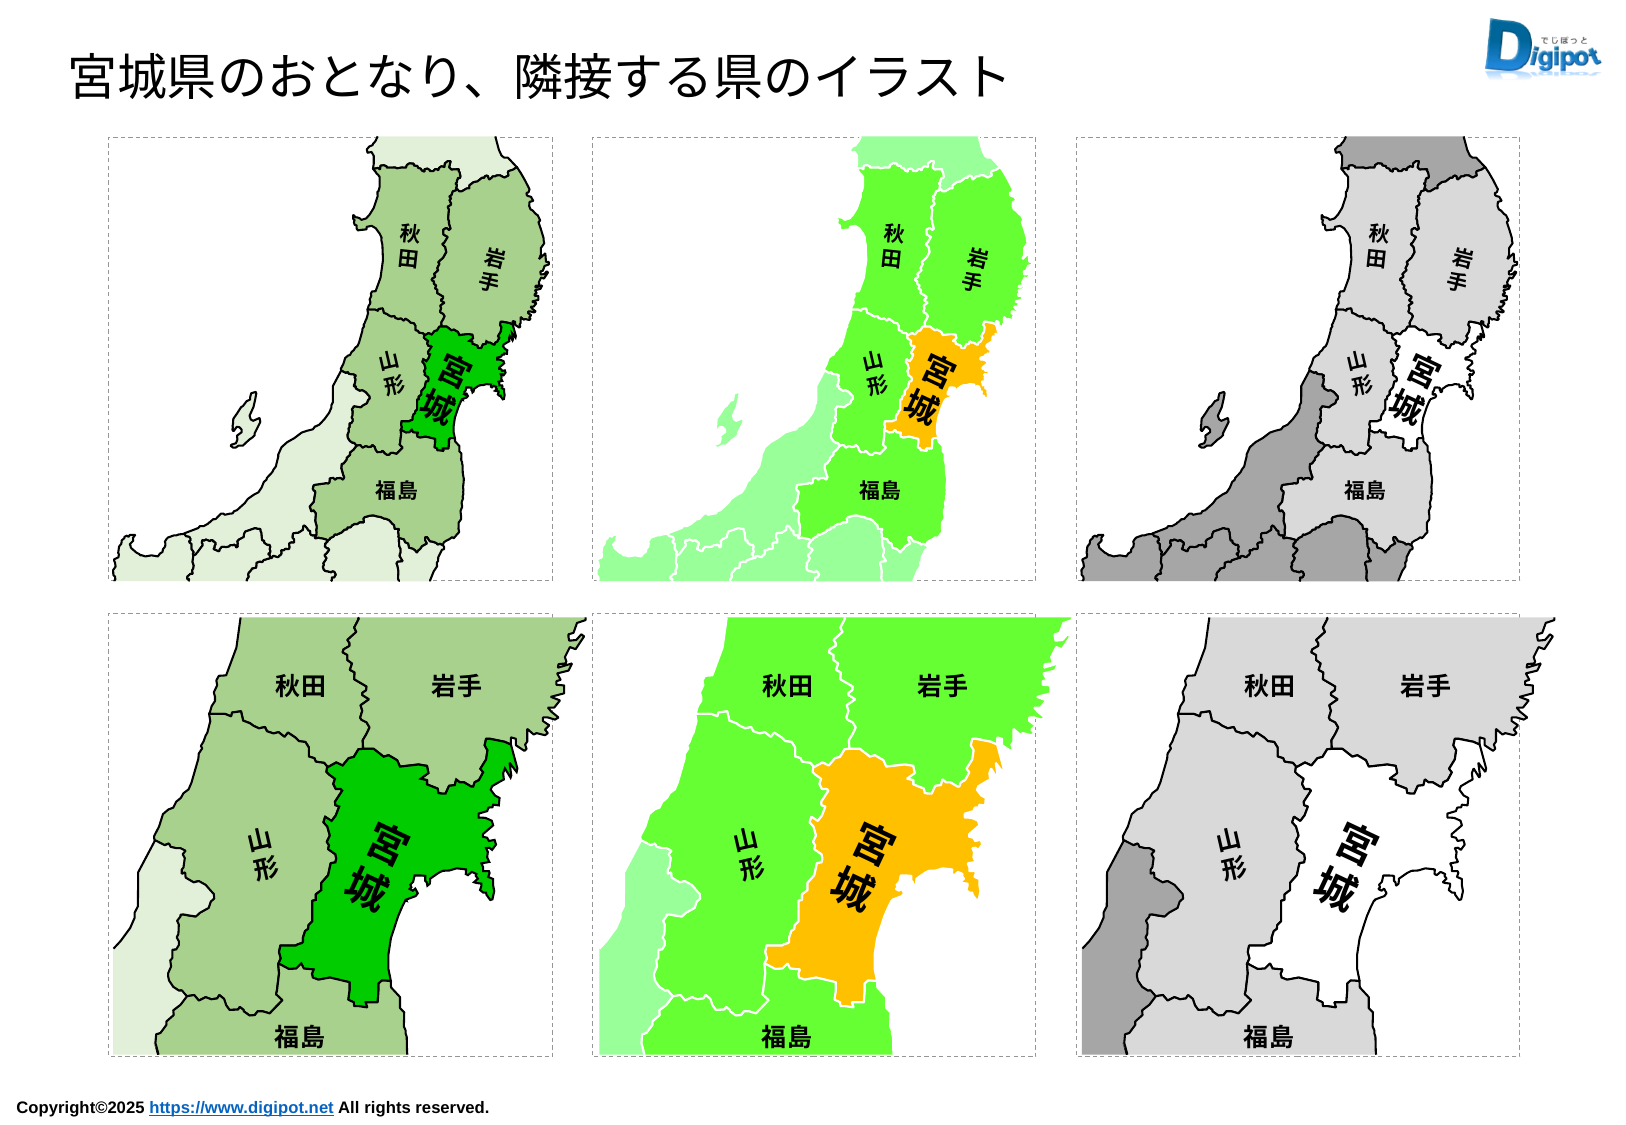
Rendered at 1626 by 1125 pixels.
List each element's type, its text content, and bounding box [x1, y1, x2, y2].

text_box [596, 136, 1032, 582]
text_box 宮城県のおとなり、隣接する県のイラスト [52, 38, 1028, 113]
picture [1485, 18, 1602, 82]
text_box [599, 617, 1072, 1055]
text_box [1081, 136, 1517, 582]
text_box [1081, 617, 1555, 1055]
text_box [113, 617, 586, 1055]
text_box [113, 136, 549, 582]
